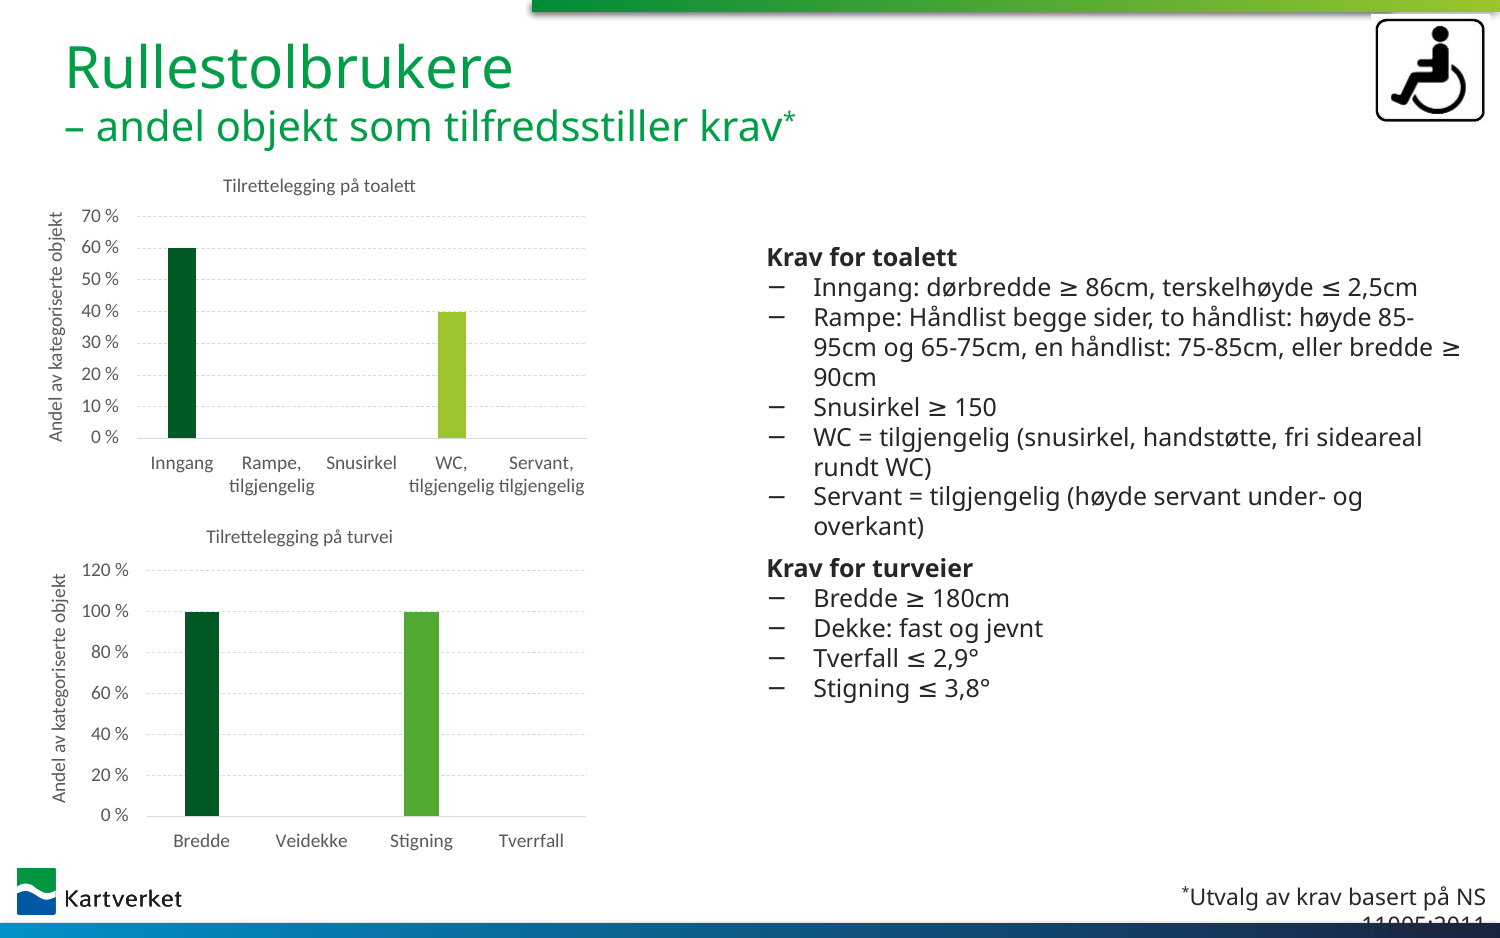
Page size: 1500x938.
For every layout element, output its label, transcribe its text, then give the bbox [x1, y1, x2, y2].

picture [1371, 13, 1491, 127]
text_box Krav for turveier Bredde ≥ 180cm Dekke: fast og jevnt Tverfall ≤ 2,9° Stigning ≤ 3,8° [751, 545, 1483, 710]
text_box Krav for toalett Inngang: dørbredde ≥ 86cm, terskelhøyde ≤ 2,5cm Rampe: Håndlist begge sider, to håndlist: høyde 85-95cm og 65-75cm, en håndlist: 75-85cm, eller bredde ≥ 90cm Snusirkel ≥ 150 WC = tilgjengelig (snusirkel, handstøtte, fri sideareal rundt WC) Servant = tilgjengelig (høyde servant under- og overkant) [751, 234, 1483, 545]
picture [41, 520, 598, 859]
text_box Rullestolbrukere – andel objekt som tilfredsstiller krav* [49, 14, 1431, 158]
text_box *Utvalg av krav basert på NS 11005:2011 [1068, 873, 1500, 938]
picture [41, 166, 598, 505]
